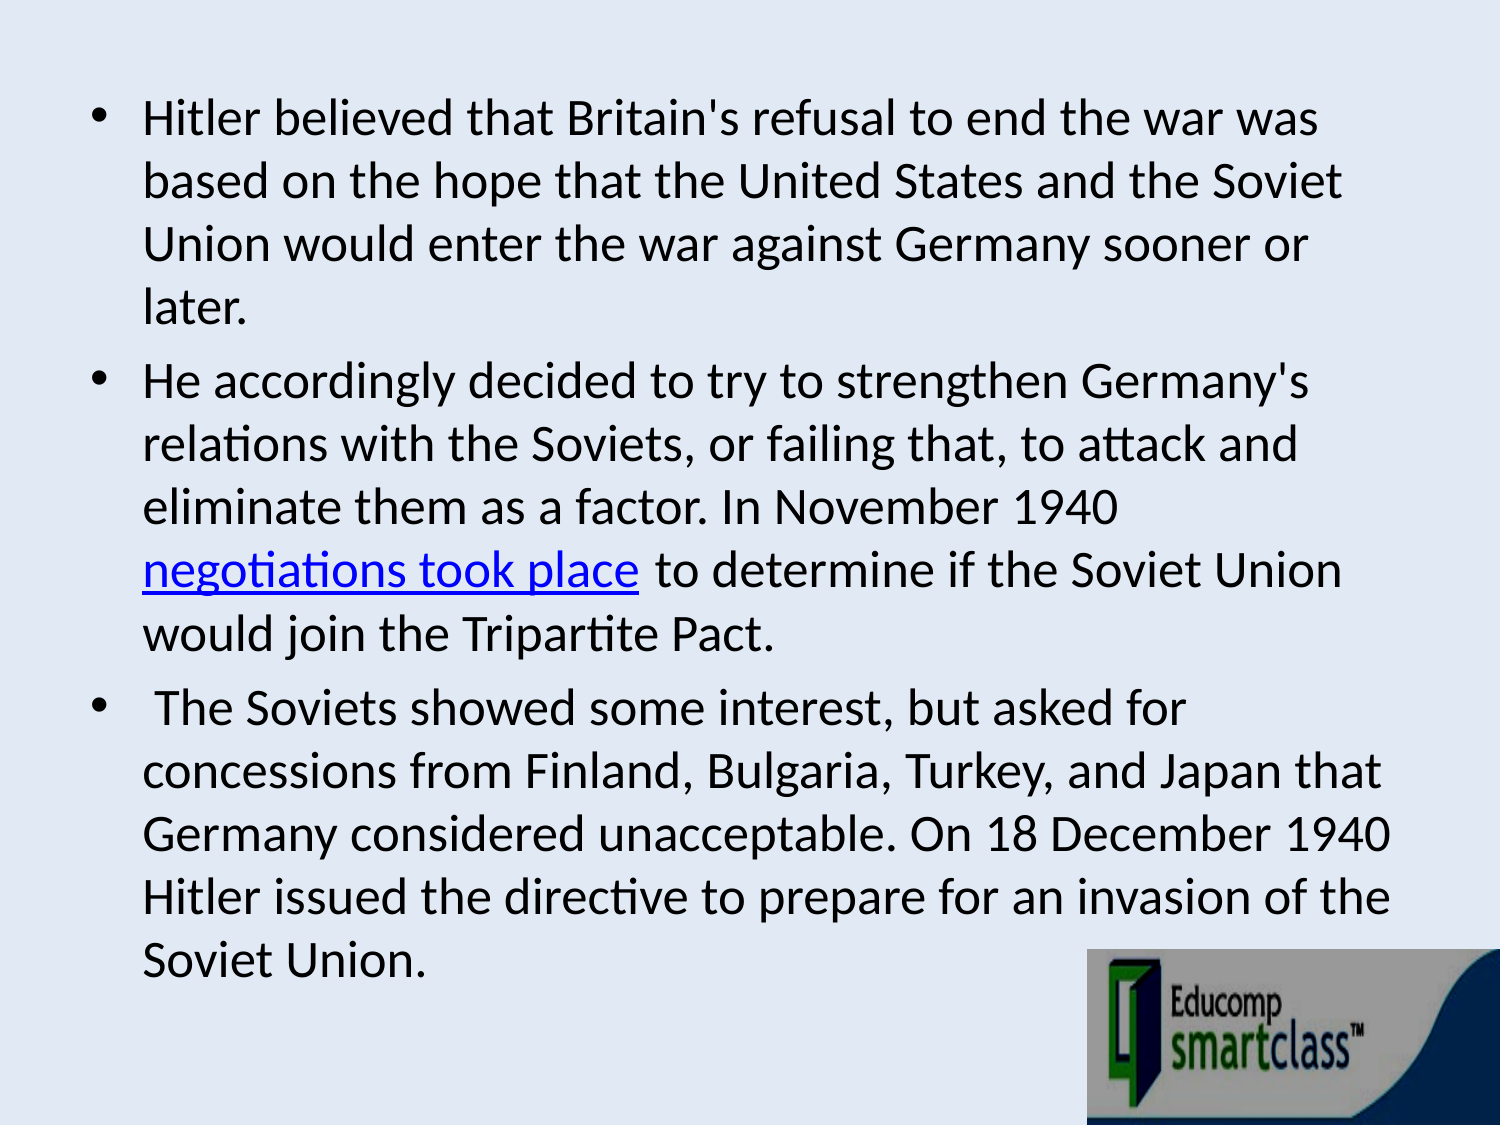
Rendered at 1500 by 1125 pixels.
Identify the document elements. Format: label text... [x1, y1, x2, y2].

list Hitler believed that Britain's refusal to end the war was based on the hope that the United States and the Soviet Union would enter the war against Germany sooner or later. He accordingly decided to try to strengthen Germany's relations with the Soviets, or failing that, to attack and eliminate them as a factor. In November 1940 negotiations took place to determine if the Soviet Union would join the Tripartite Pact. The Soviets showed some interest, but asked for concessions from Finland, Bulgaria, Turkey, and Japan that Germany considered unacceptable. On 18 December 1940 Hitler issued the directive to prepare for an invasion of the Soviet Union. [75, 75, 1425, 1005]
picture [1087, 949, 1500, 1125]
